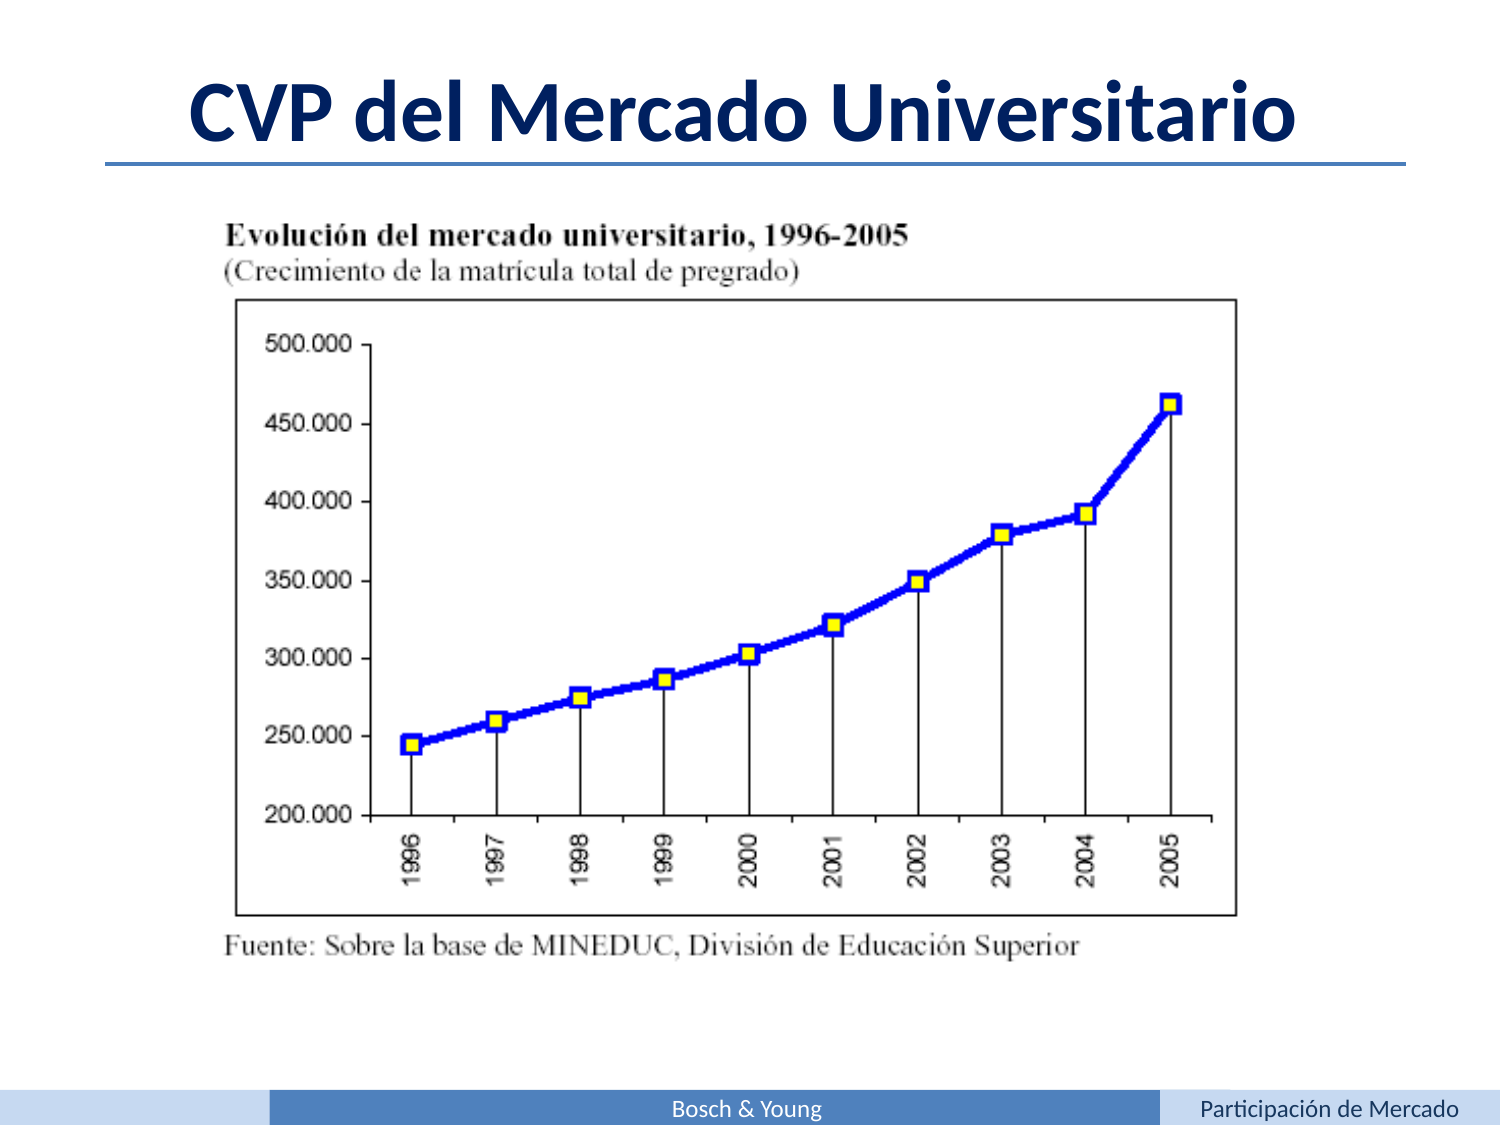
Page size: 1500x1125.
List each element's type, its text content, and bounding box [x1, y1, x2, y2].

text_box [0, 1088, 272, 1125]
text_box Participación de Mercado [1158, 1088, 1500, 1125]
picture [198, 222, 1258, 971]
text_box CVP del Mercado Universitario [58, 46, 1430, 167]
text_box Bosch & Young [272, 1088, 1158, 1125]
